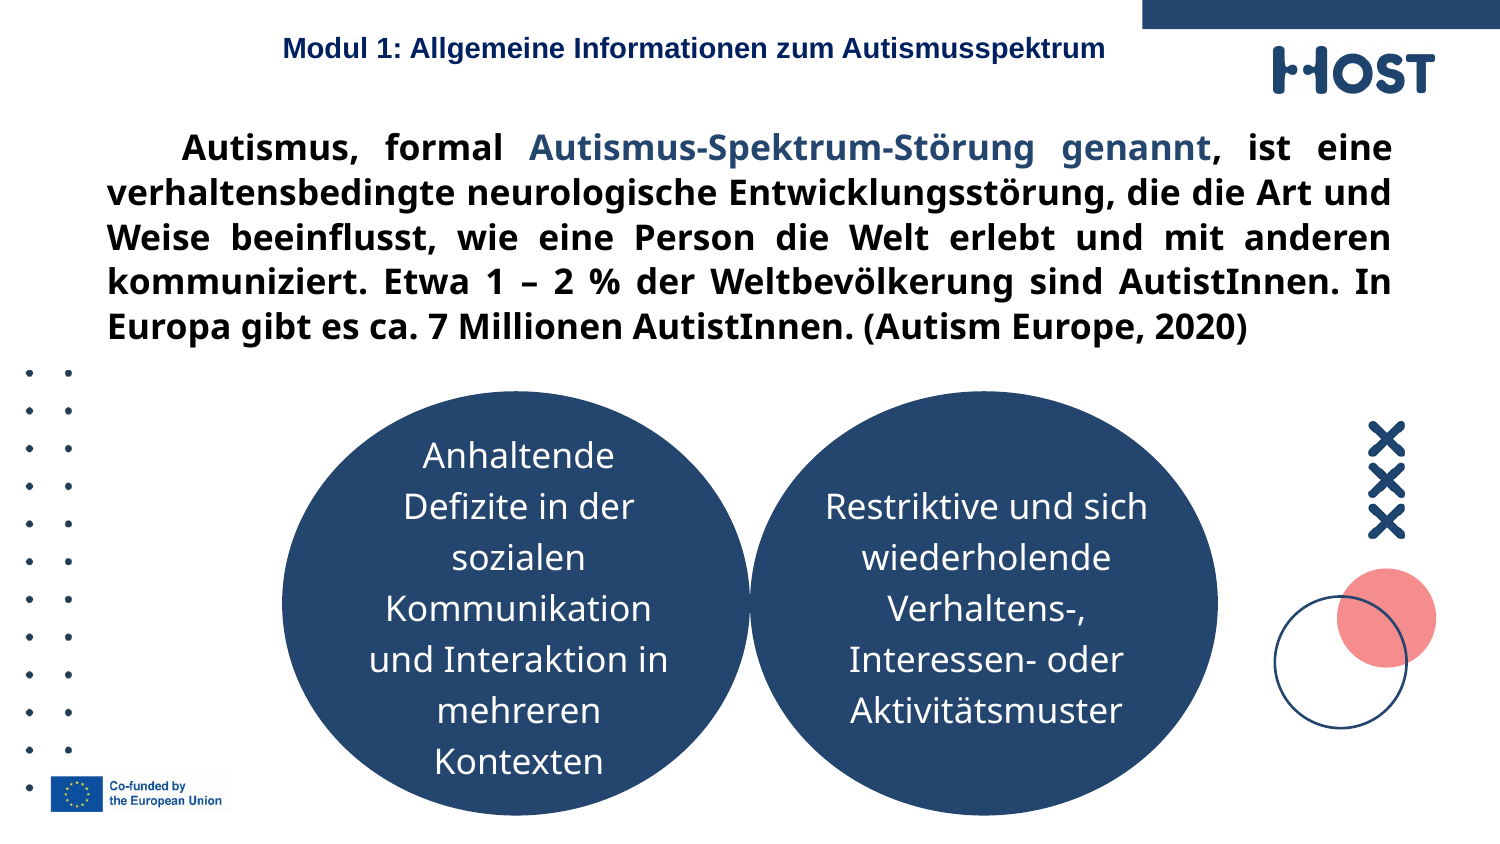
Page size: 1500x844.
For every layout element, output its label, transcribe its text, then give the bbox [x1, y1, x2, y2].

picture [1368, 421, 1405, 539]
text_box Autismus, formal Autismus-Spektrum-Störung genannt, ist eine verhaltensbedingte neurologische Entwicklungsstörung, die die Art und Weise beeinflusst, wie eine Person die Welt erlebt und mit anderen kommuniziert. Etwa 1 – 2 % der Weltbevölkerung sind AutistInnen. In Europa gibt es ca. 7 Millionen AutistInnen. (Autism Europe, 2020) [91, 108, 1408, 367]
text_box Modul 1: Allgemeine Informationen zum Autismusspektrum [267, 10, 1135, 68]
picture [1273, 46, 1435, 94]
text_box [281, 390, 1219, 816]
picture [0, 370, 233, 812]
